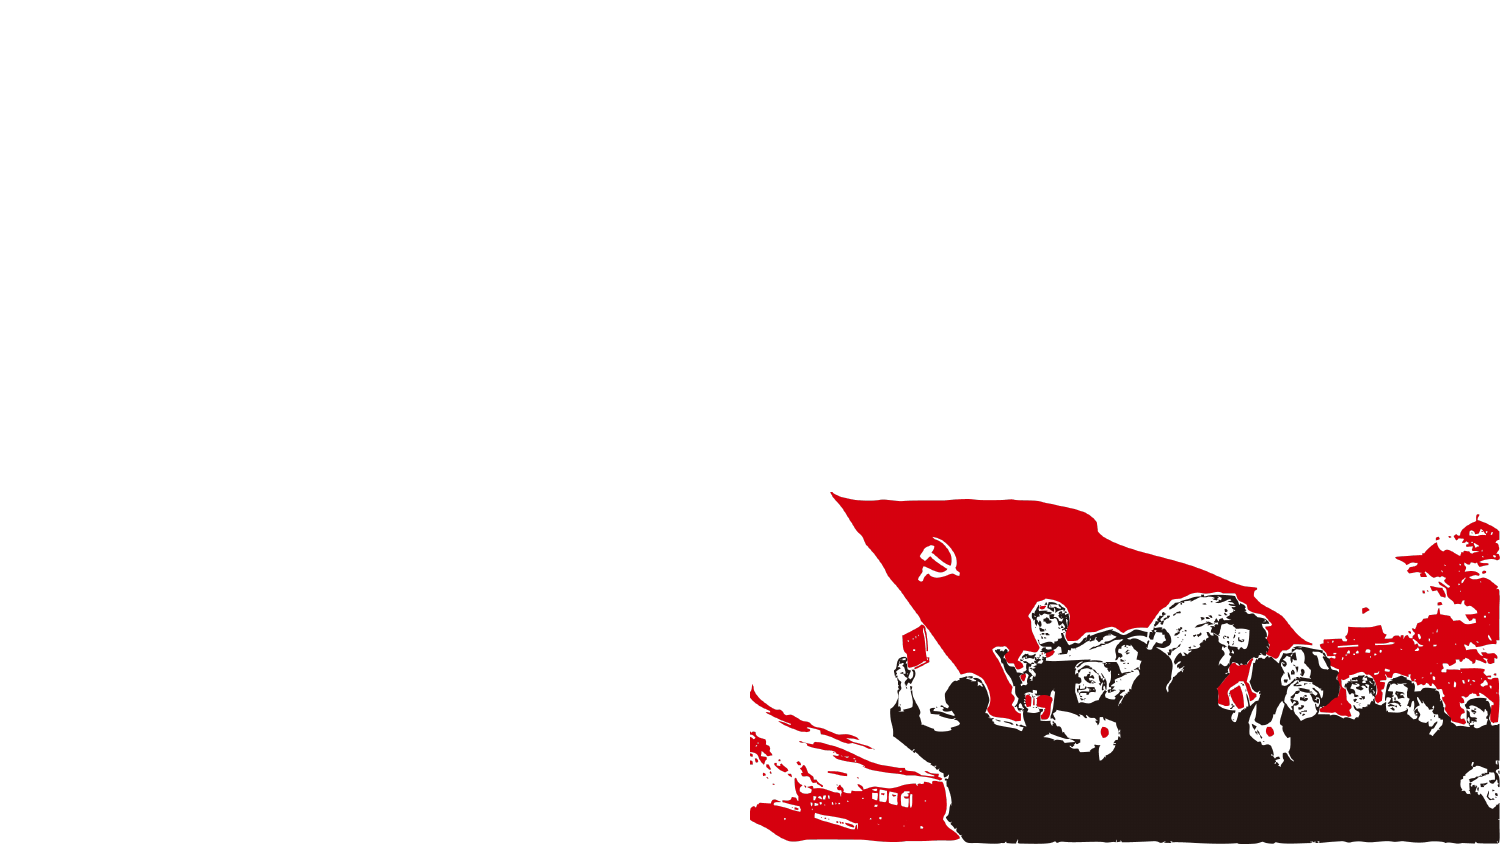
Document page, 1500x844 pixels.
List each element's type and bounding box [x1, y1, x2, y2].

picture [749, 492, 1500, 844]
